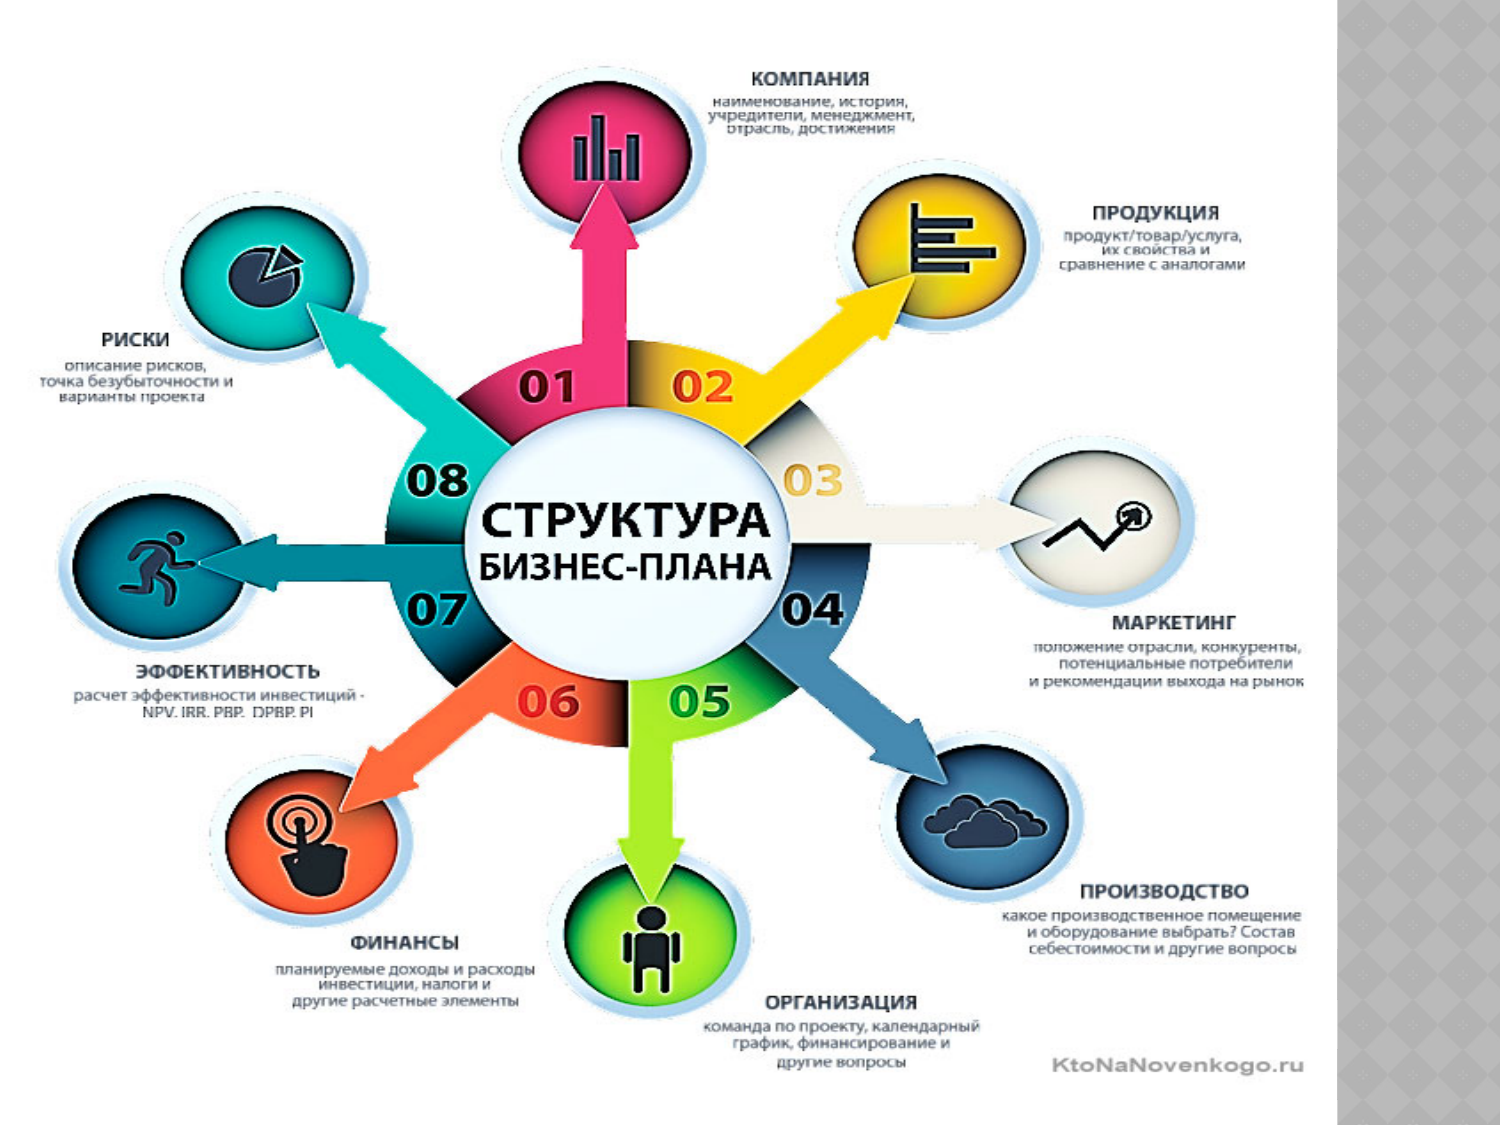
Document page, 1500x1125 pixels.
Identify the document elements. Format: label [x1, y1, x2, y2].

picture [0, 34, 1325, 1091]
